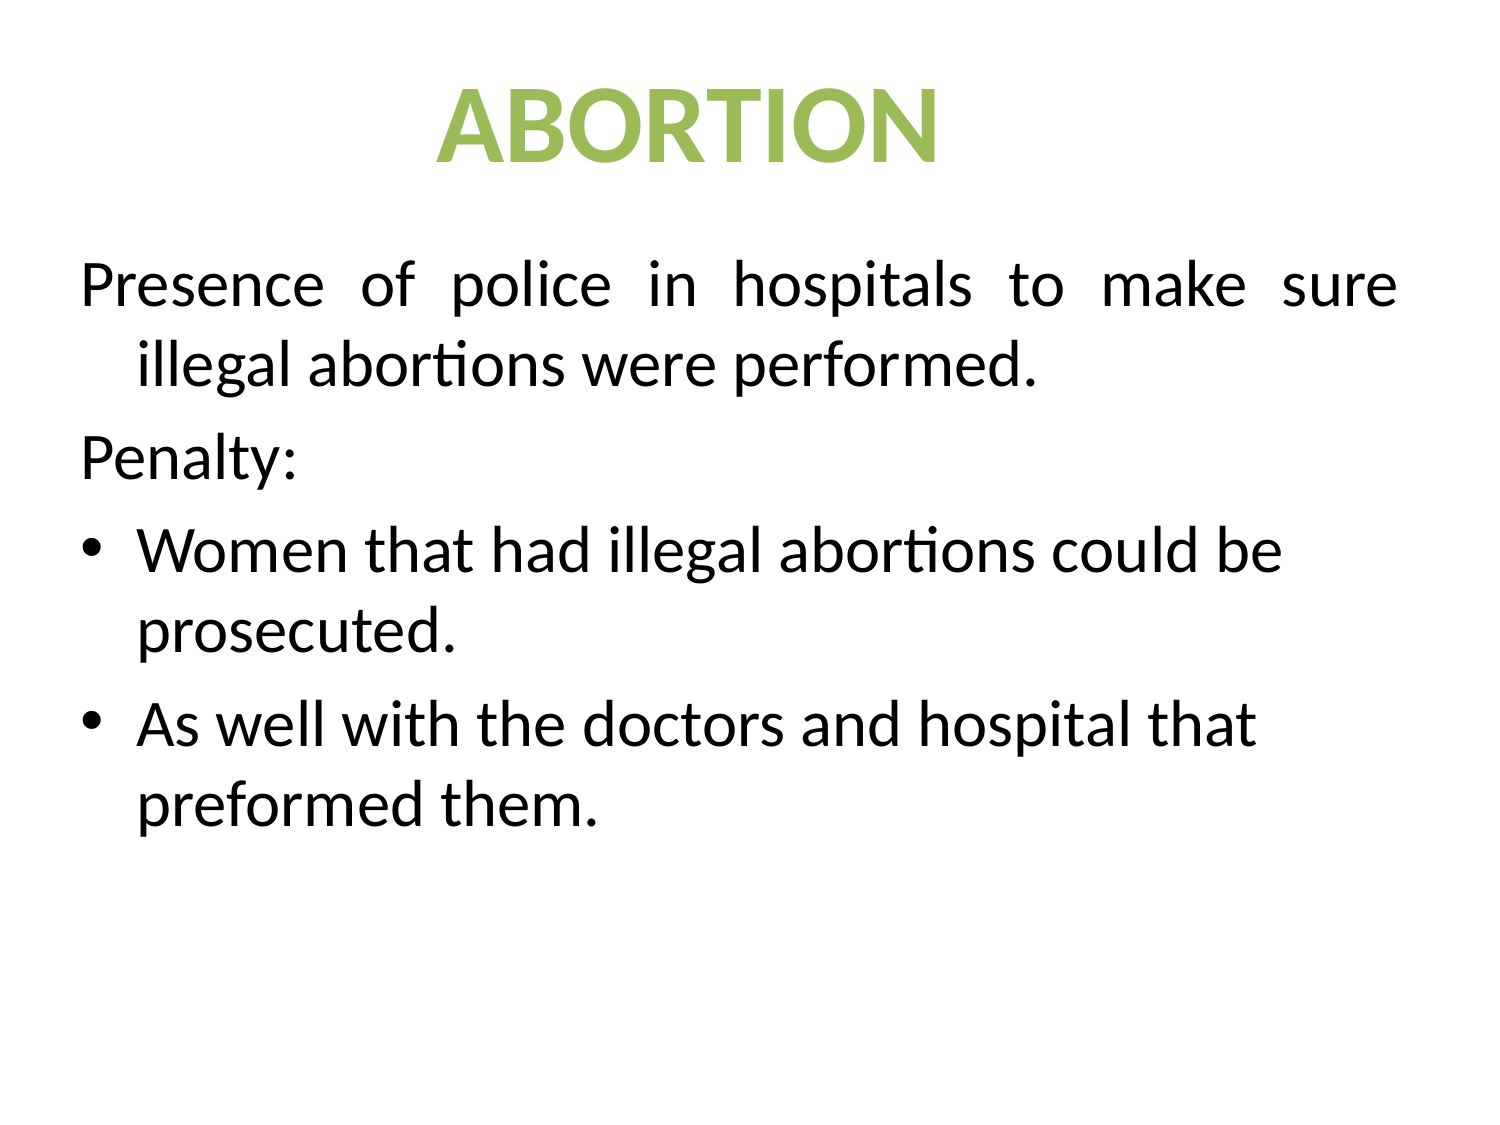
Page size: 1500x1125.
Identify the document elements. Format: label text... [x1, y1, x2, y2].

list Presence of police in hospitals to make sure illegal abortions were performed. Penalty: Women that had illegal abortions could be prosecuted. As well with the doctors and hospital that preformed them. [64, 231, 1415, 975]
text_box ABORTION [421, 42, 958, 193]
